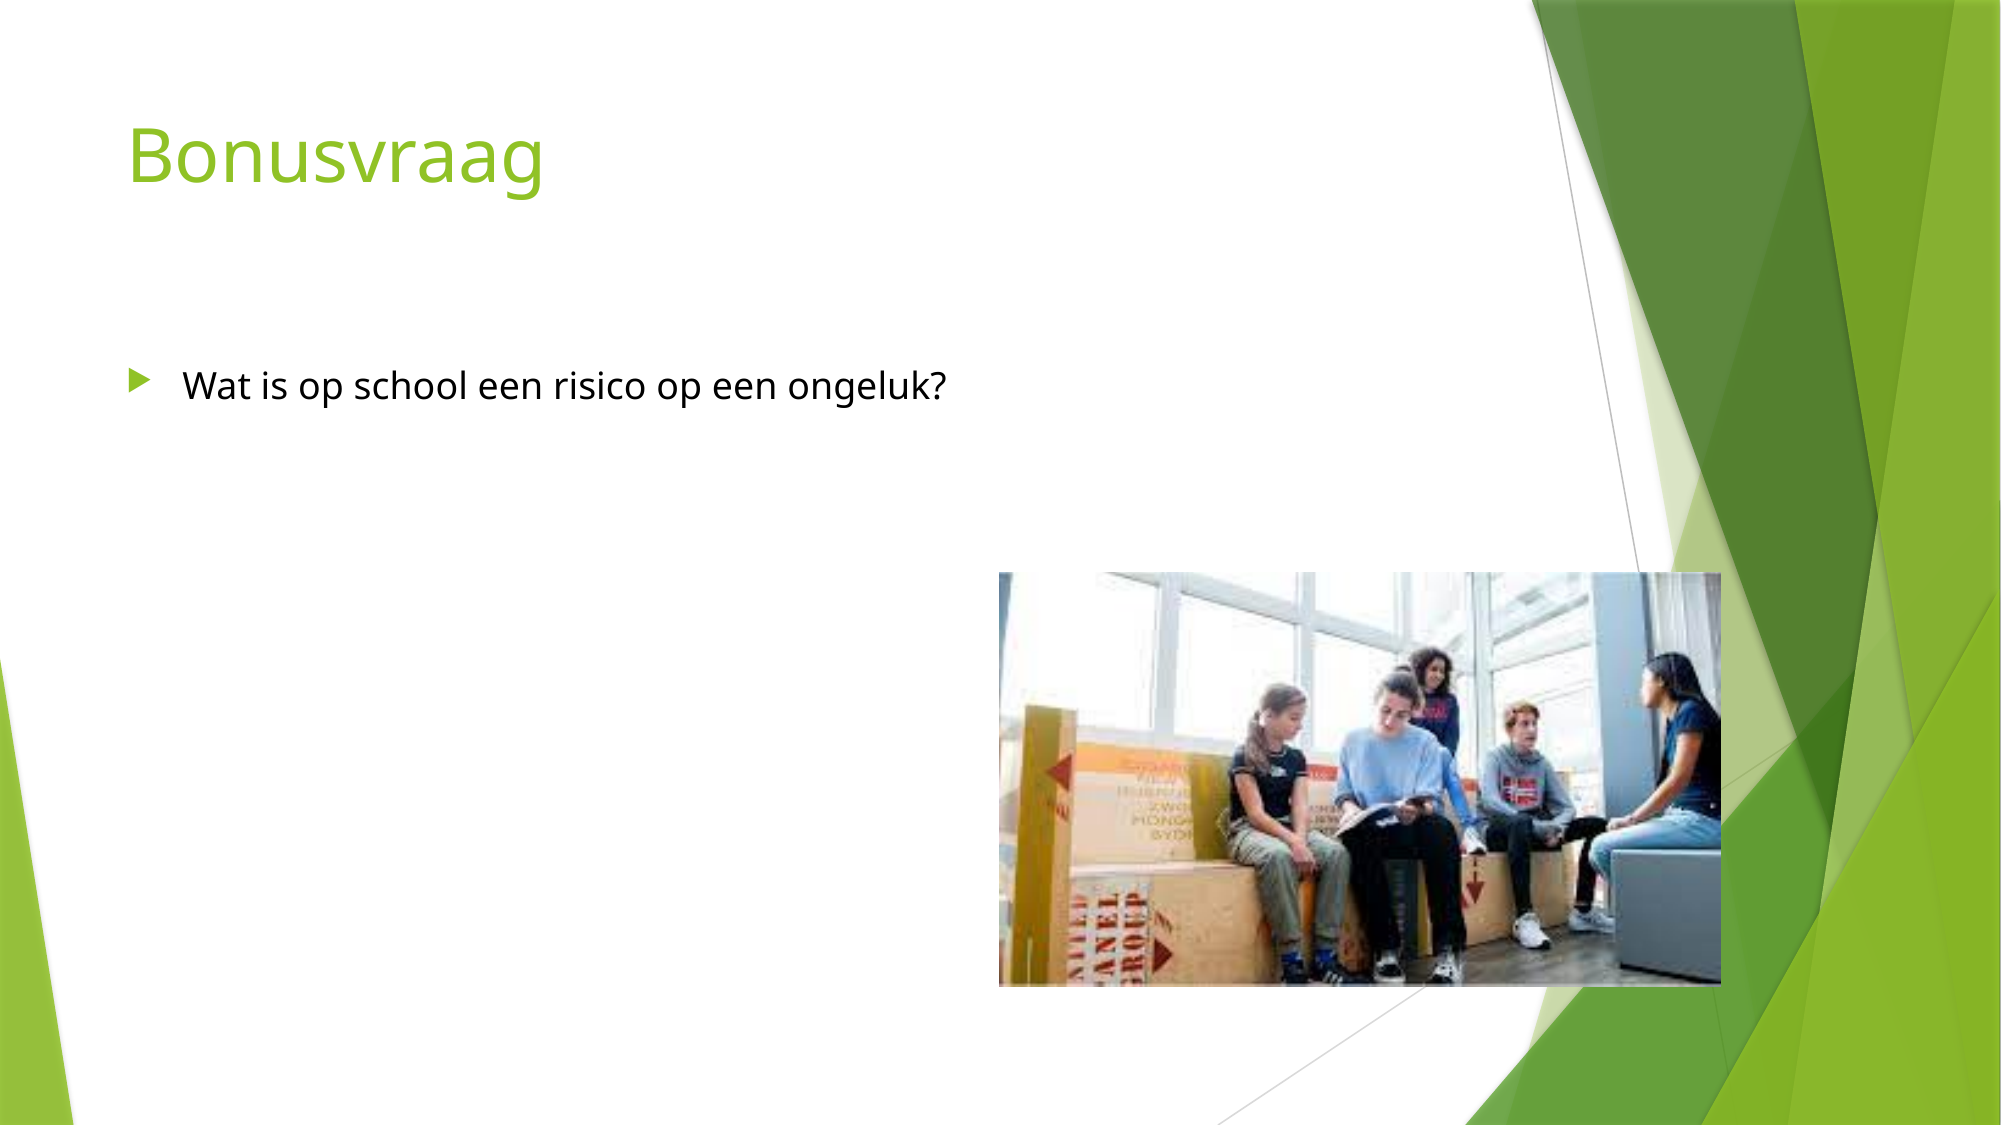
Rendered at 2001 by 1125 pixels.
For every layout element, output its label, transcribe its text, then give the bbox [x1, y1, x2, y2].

title Bonusvraag [111, 99, 1522, 317]
list Wat is op school een risico op een ongeluk? [111, 354, 1522, 992]
picture [999, 571, 1722, 987]
